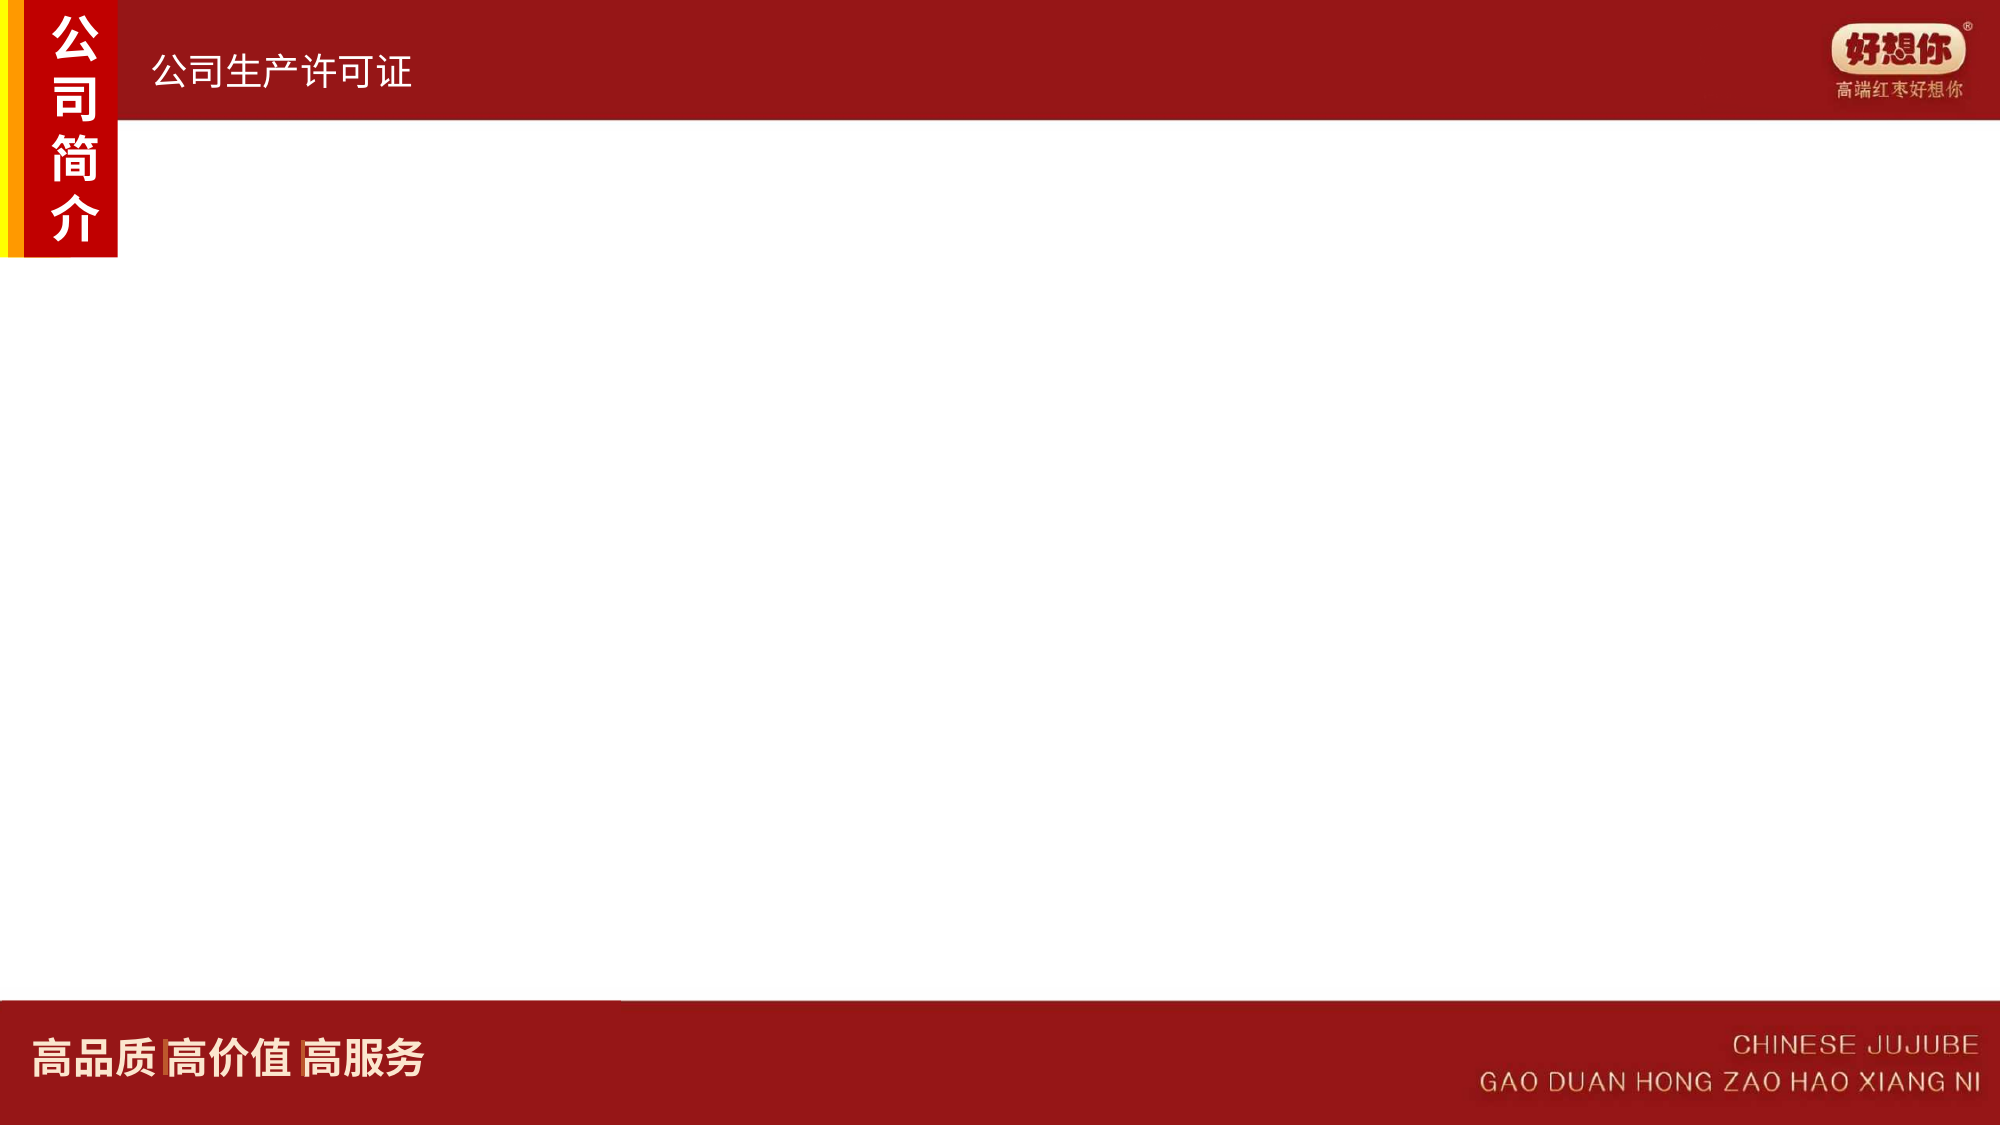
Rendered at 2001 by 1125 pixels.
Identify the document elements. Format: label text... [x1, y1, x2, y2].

text_box [0, 0, 7, 259]
text_box [23, 0, 119, 259]
text_box [7, 0, 23, 259]
picture [0, 0, 2000, 1125]
text_box 公司生产许可证 [135, 40, 428, 101]
text_box 公司简介 [35, 0, 84, 255]
